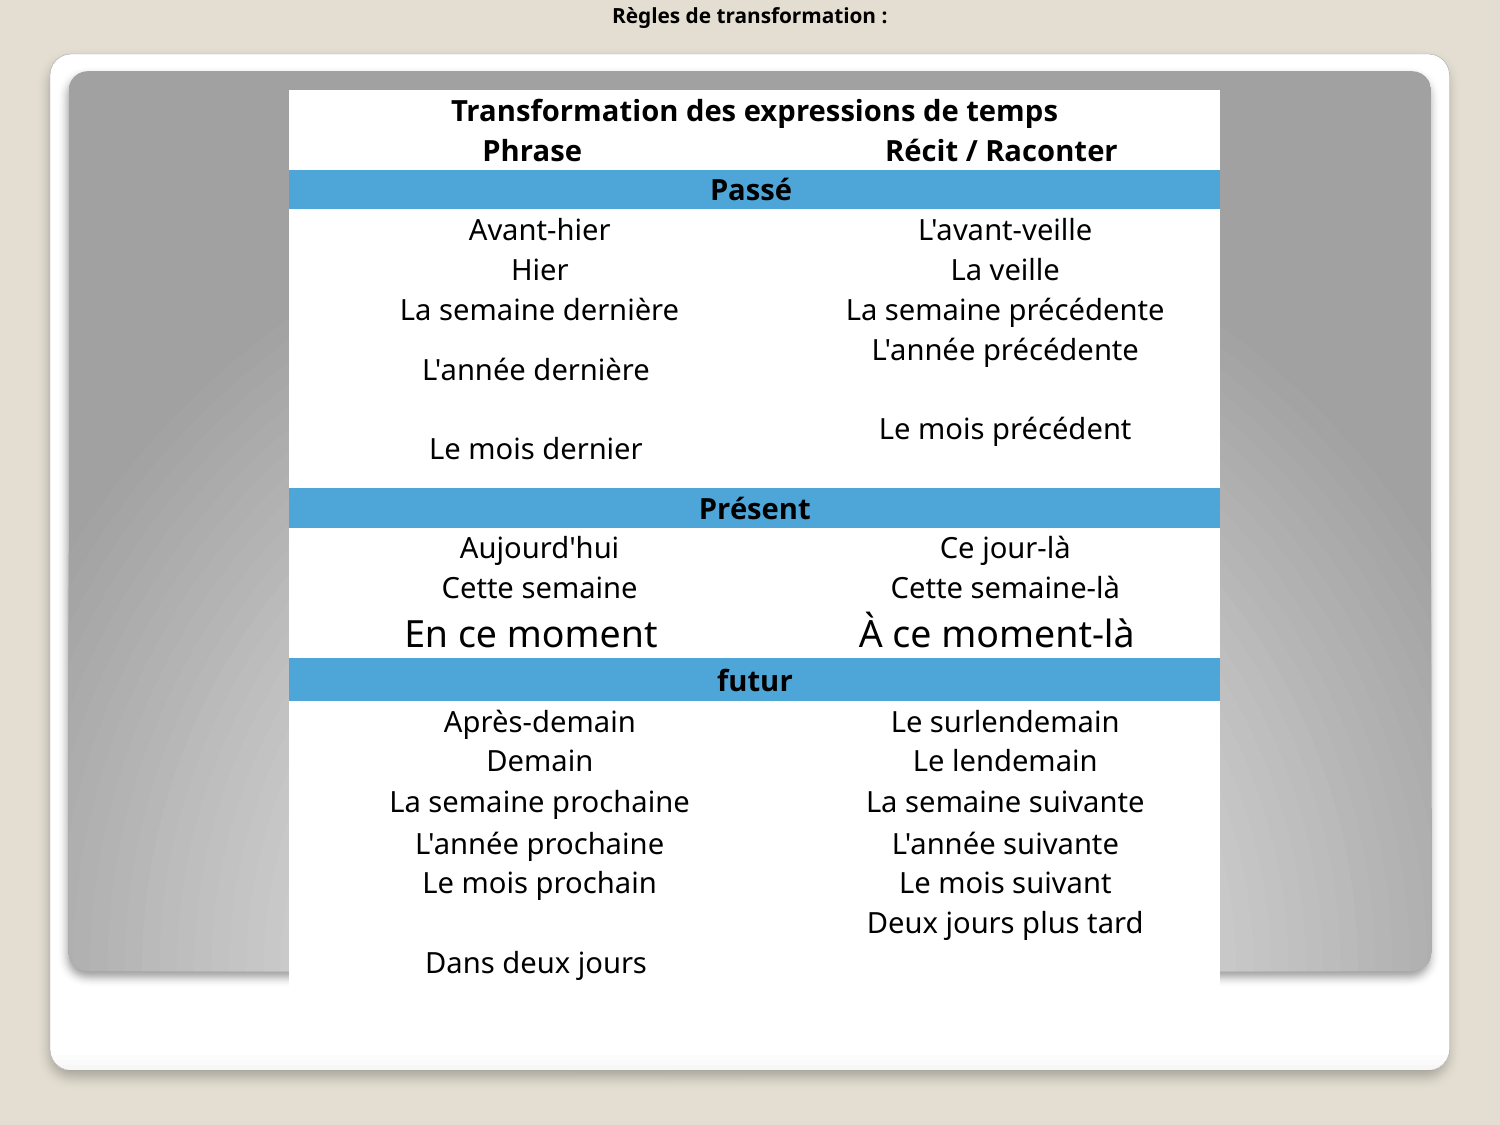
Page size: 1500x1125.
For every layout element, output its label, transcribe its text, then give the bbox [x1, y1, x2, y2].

table_cell Hier [289, 249, 783, 289]
table_cell Deux jours plus tard [783, 902, 1220, 1022]
table_cell La semaine dernière [289, 289, 783, 329]
table_cell Dans deux jours [289, 902, 783, 1022]
table_cell L'avant-veille [783, 209, 1220, 249]
table_cell La semaine précédente [783, 289, 1220, 329]
table_cell En ce moment [289, 607, 783, 658]
table_cell Récit / Raconter [783, 130, 1220, 170]
table_cell Le mois prochain [289, 863, 783, 902]
table_cell Le mois précédent [783, 408, 1220, 488]
table_cell Après-demain [289, 701, 783, 741]
table_header Transformation des expressions de temps [289, 90, 1220, 130]
table_cell À ce moment-là [783, 607, 1220, 658]
table_cell Demain [289, 741, 783, 780]
table_cell Le mois dernier [289, 408, 783, 488]
table_cell Cette semaine-là [783, 568, 1220, 607]
table_cell La veille [783, 249, 1220, 289]
table_cell L'année précédente [783, 329, 1220, 408]
table_cell Le surlendemain [783, 701, 1220, 741]
table_cell Phrase [289, 130, 783, 170]
table_cell L'année prochaine [289, 823, 783, 863]
table_cell futur [289, 658, 1220, 701]
table_cell Présent [289, 488, 1220, 528]
table_cell L'année suivante [783, 823, 1220, 863]
table_cell Avant-hier [289, 209, 783, 249]
text_box Règles de transformation : [597, 0, 903, 80]
table_cell Passé [289, 170, 1220, 209]
table_cell La semaine suivante [783, 780, 1220, 823]
table_cell Ce jour-là [783, 528, 1220, 568]
table_cell Le lendemain [783, 741, 1220, 780]
table_cell Le mois suivant [783, 863, 1220, 902]
table_cell Cette semaine [289, 568, 783, 607]
table_cell L'année dernière [289, 329, 783, 408]
table_cell Aujourd'hui [289, 528, 783, 568]
table_cell La semaine prochaine [289, 780, 783, 823]
